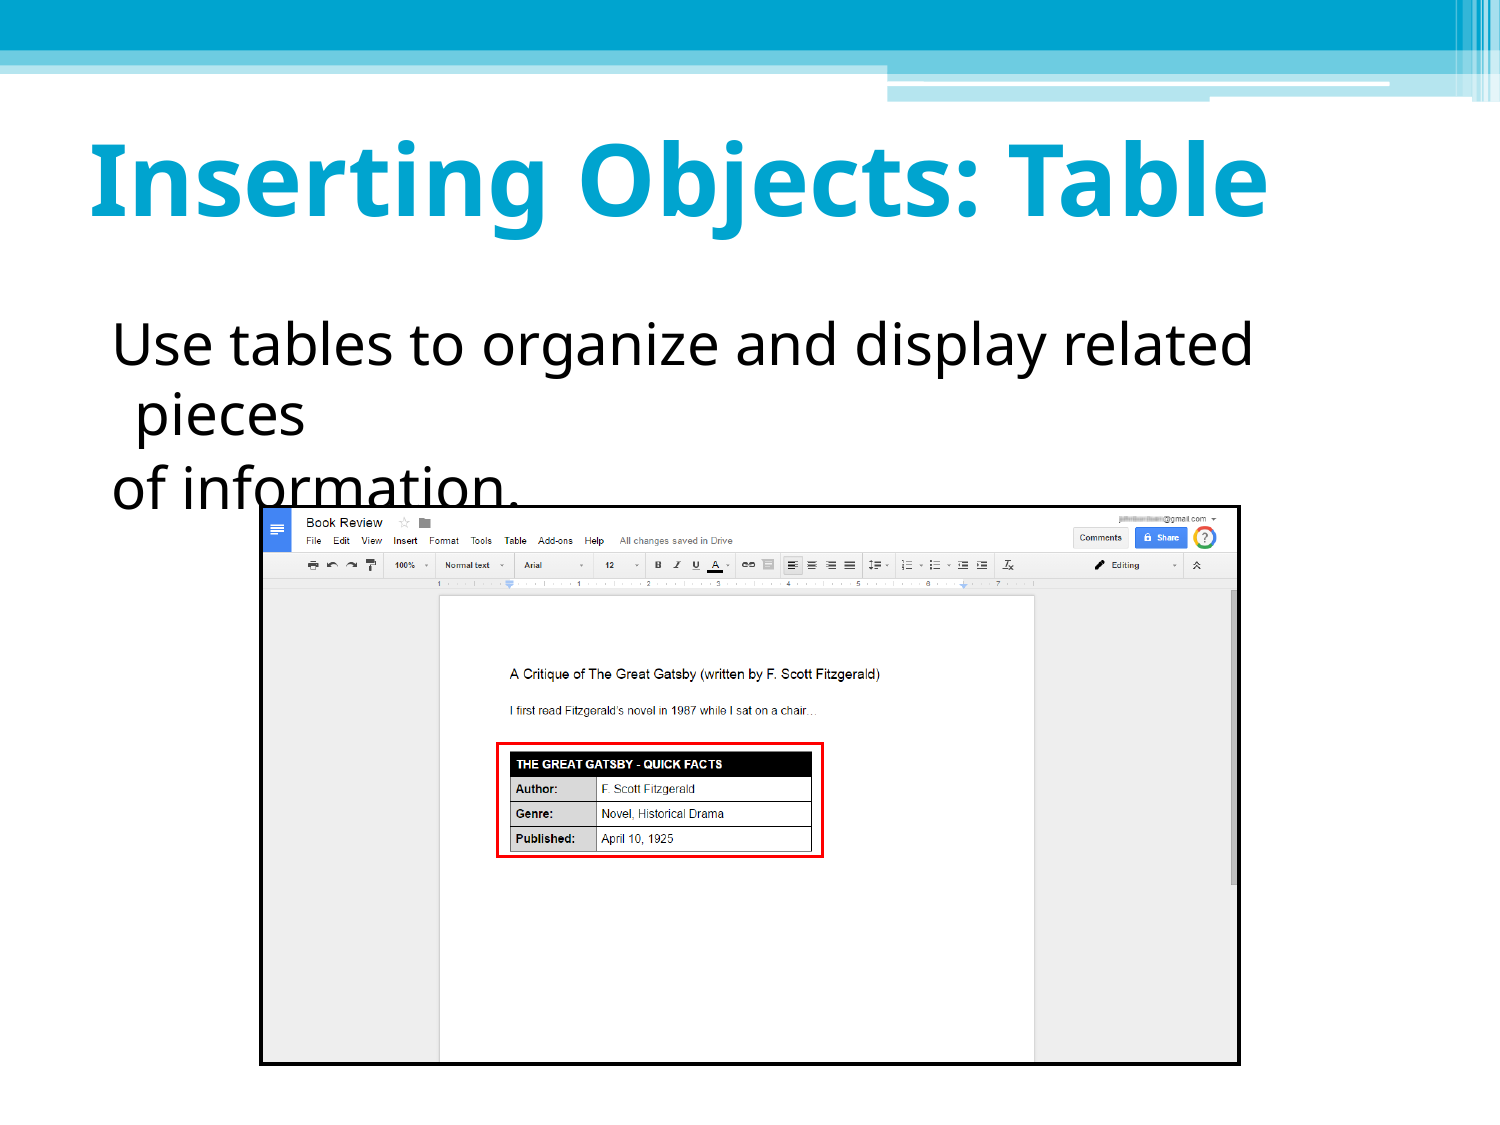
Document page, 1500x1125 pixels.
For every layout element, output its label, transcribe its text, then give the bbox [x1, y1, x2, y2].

picture [262, 508, 1238, 1063]
title Inserting Objects: Table [75, 90, 1418, 263]
list Use tables to organize and display related pieces of information. [75, 299, 1418, 925]
